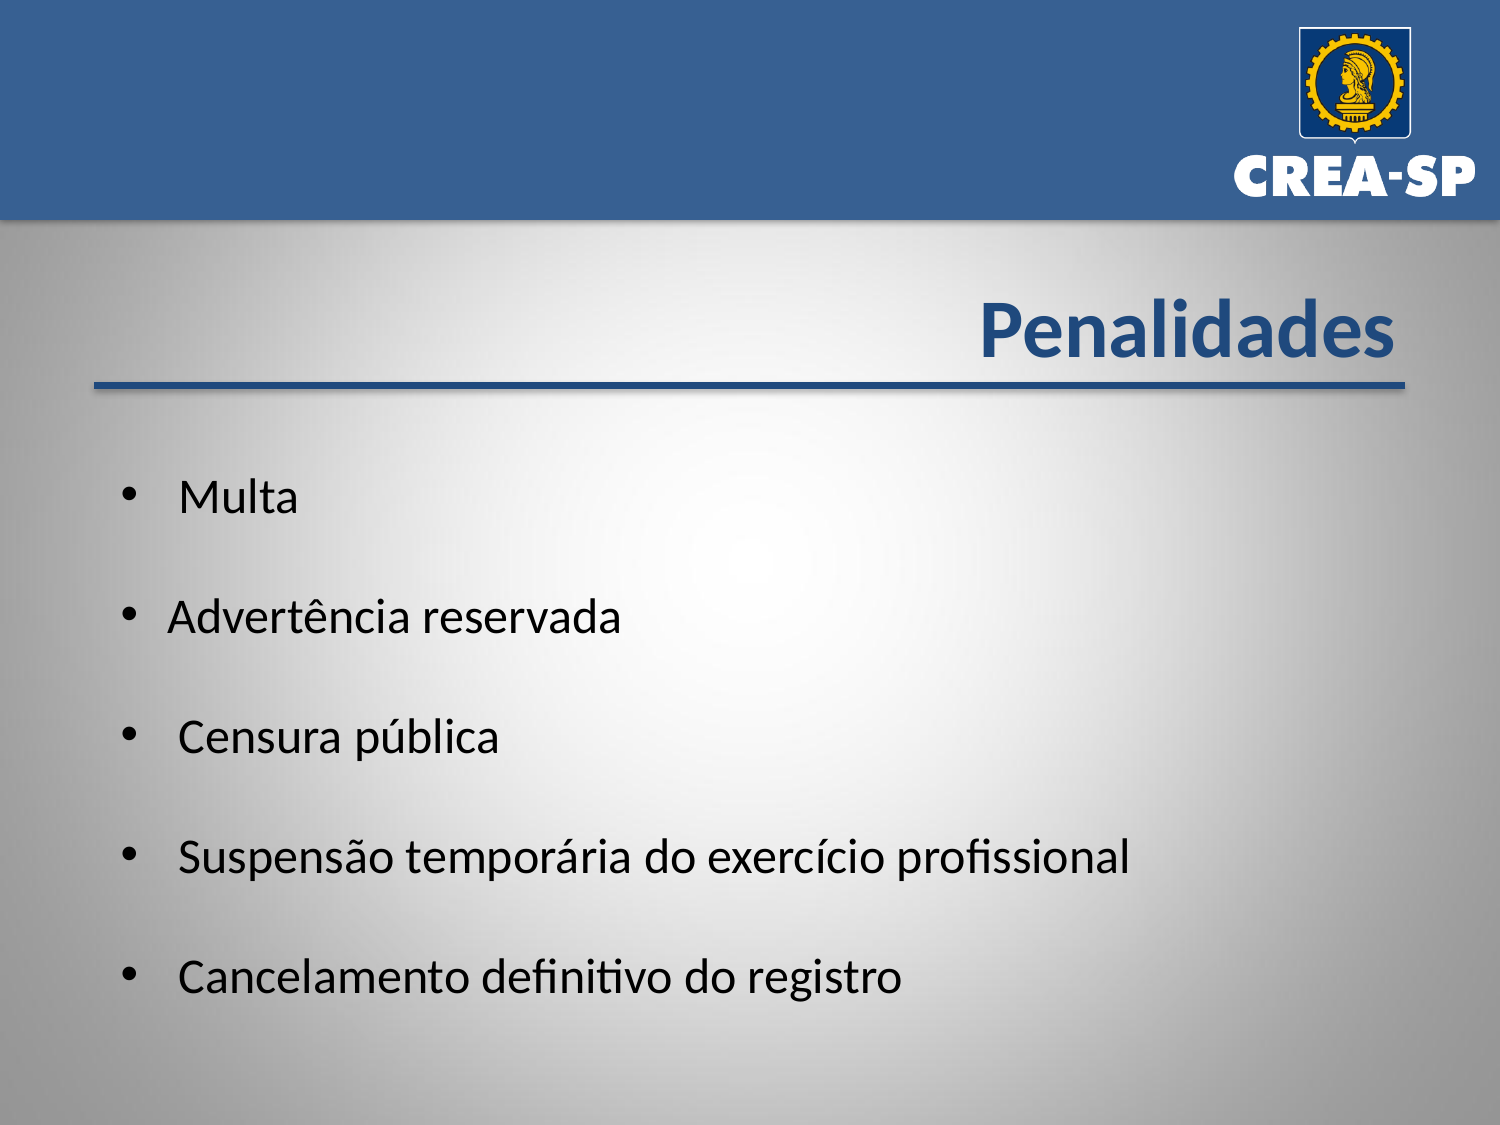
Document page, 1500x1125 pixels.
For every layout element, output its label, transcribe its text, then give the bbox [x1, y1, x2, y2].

picture [0, 220, 1500, 1125]
picture [1234, 27, 1475, 197]
text_box Multa Advertência reservada Censura pública Suspensão temporária do exercício profissional Cancelamento definitivo do registro [86, 456, 1437, 1050]
text_box Penalidades [100, 267, 1412, 382]
